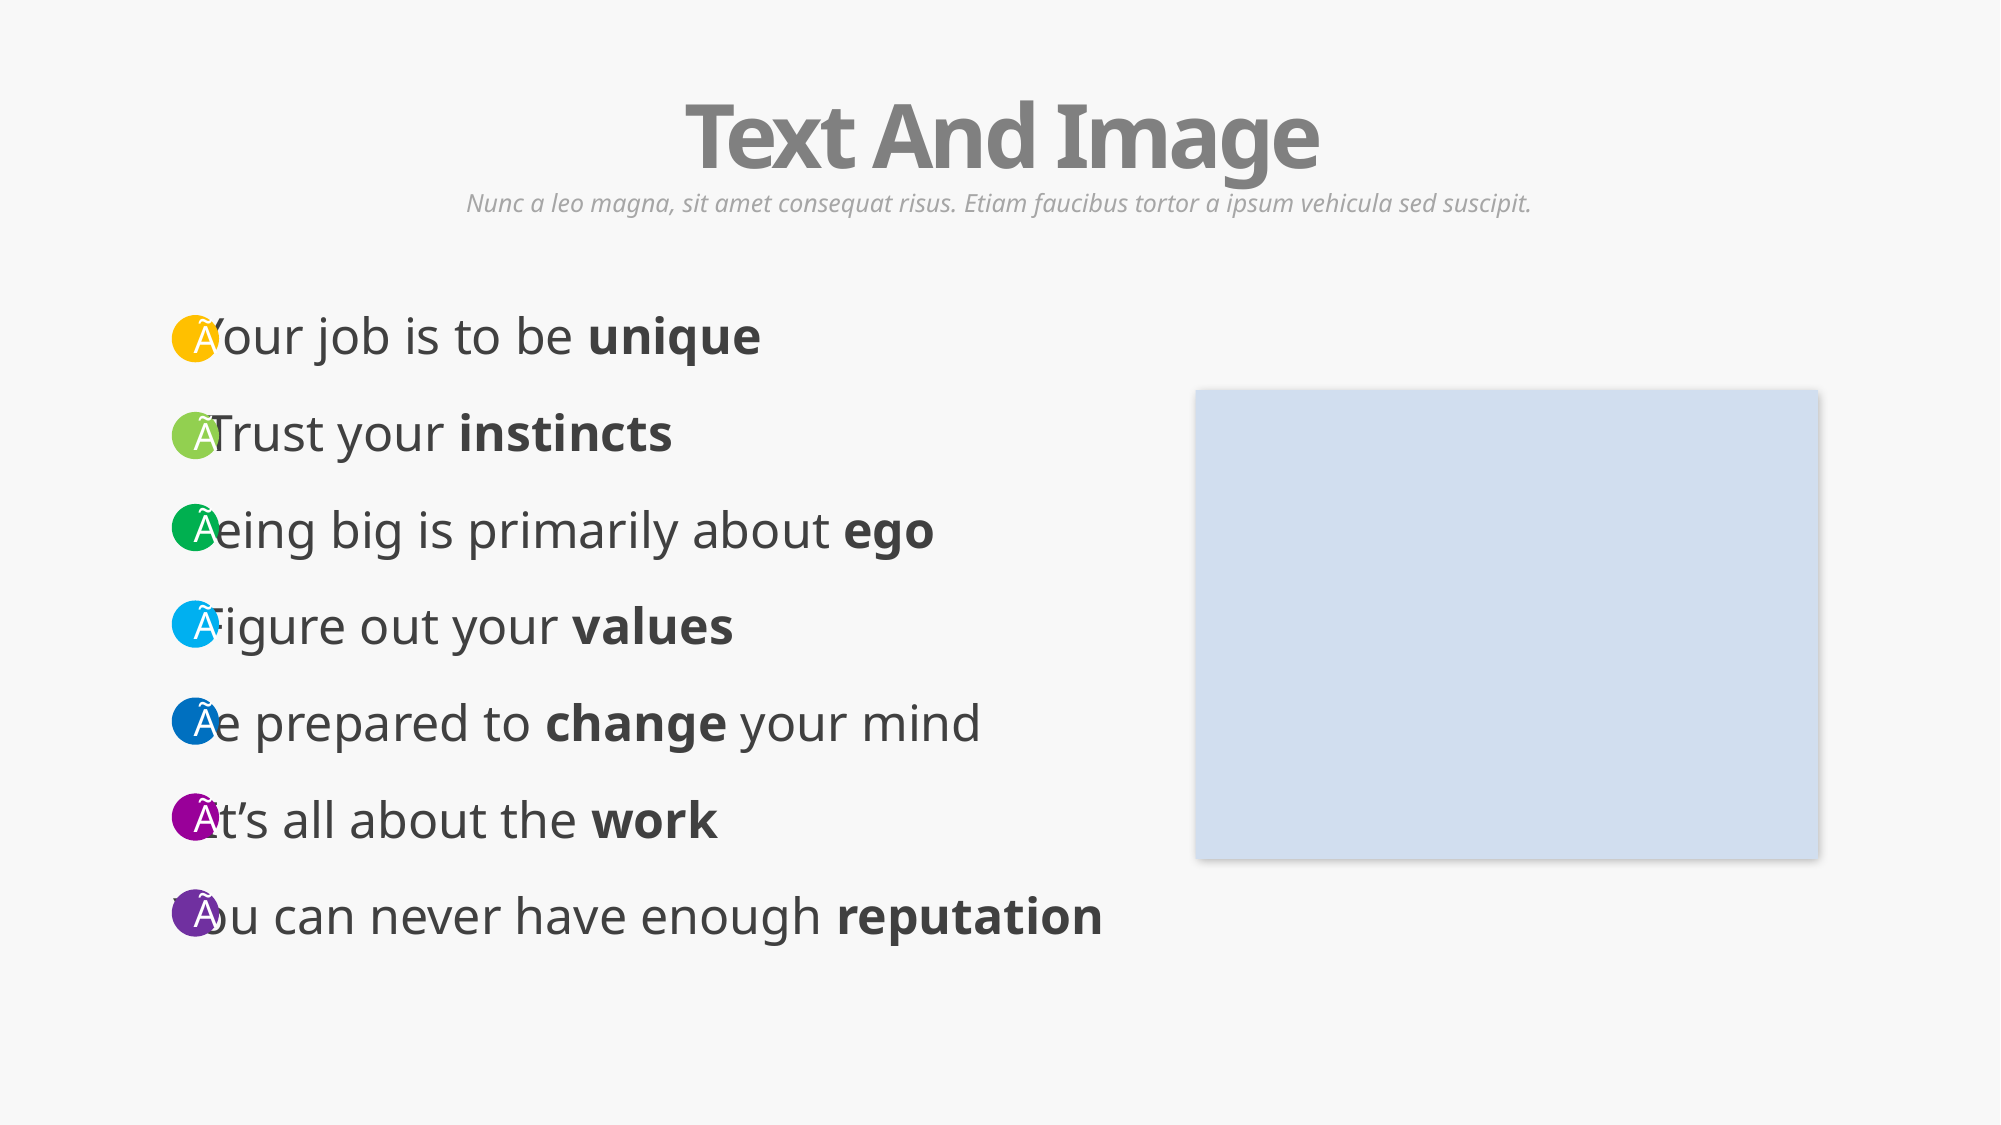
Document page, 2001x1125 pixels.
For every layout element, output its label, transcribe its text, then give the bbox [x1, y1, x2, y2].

text_box Ã [170, 792, 221, 842]
text_box Ã [170, 314, 221, 364]
text_box Your job is to be unique [181, 297, 777, 373]
text_box You can never have enough reputation [158, 876, 1120, 952]
text_box Be prepared to change your mind [166, 683, 998, 759]
text_box Figure out your values [183, 587, 749, 662]
text_box Nunc a leo magna, sit amet consequat risus. Etiam faucibus tortor a ipsum vehicula sed suscipit. [123, 182, 1884, 223]
text_box It’s all about the work [187, 780, 734, 856]
text_box Trust your instincts [190, 394, 688, 470]
text_box Ã [170, 696, 221, 746]
text_box Text And Image [674, 74, 1333, 182]
text_box Ã [170, 502, 221, 553]
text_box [1190, 390, 1823, 859]
text_box Ã [170, 410, 221, 461]
text_box Ã [170, 599, 221, 649]
text_box Ã [170, 888, 221, 938]
text_box Being big is primarily about ego [167, 490, 951, 566]
